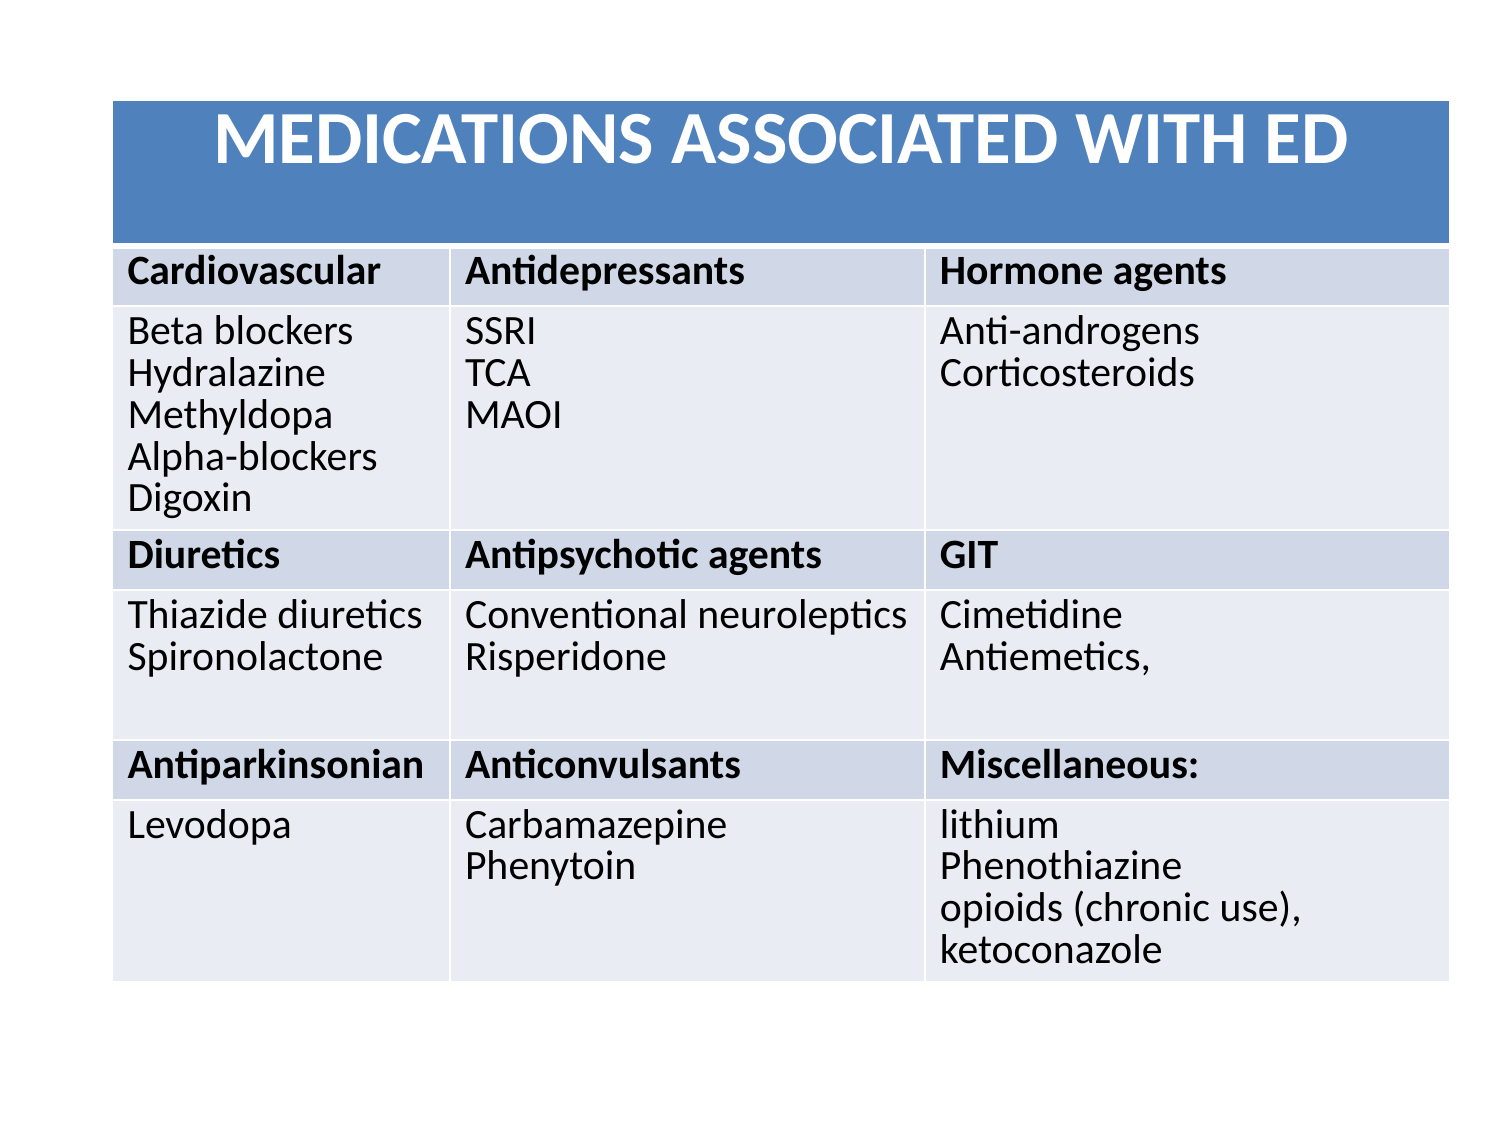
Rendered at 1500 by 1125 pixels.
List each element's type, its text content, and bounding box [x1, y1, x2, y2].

table_cell Cimetidine Antiemetics, [926, 591, 1449, 739]
table_cell Antipsychotic agents [451, 531, 924, 589]
table_cell GIT [926, 531, 1449, 589]
table_cell Levodopa [113, 801, 449, 981]
table_cell Diuretics [113, 531, 449, 589]
table_cell Anti-androgens Corticosteroids [926, 307, 1449, 529]
table_cell Carbamazepine Phenytoin [451, 801, 924, 981]
table_cell lithium Phenothiazine opioids (chronic use), ketoconazole [926, 801, 1449, 981]
table_cell Beta blockers Hydralazine Methyldopa Alpha-blockers Digoxin [113, 307, 449, 529]
table_cell Antidepressants [451, 249, 924, 305]
table_cell SSRI TCA MAOI [451, 307, 924, 529]
table_cell Hormone agents [926, 249, 1449, 305]
table_cell Thiazide diuretics Spironolactone [113, 591, 449, 739]
table_header MEDICATIONS ASSOCIATED WITH ED [113, 101, 1449, 243]
table_cell Cardiovascular [113, 249, 449, 305]
table_cell Miscellaneous: [926, 741, 1449, 799]
table_cell Anticonvulsants [451, 741, 924, 799]
table_cell Conventional neuroleptics Risperidone [451, 591, 924, 739]
table_cell Antiparkinsonian [113, 741, 449, 799]
